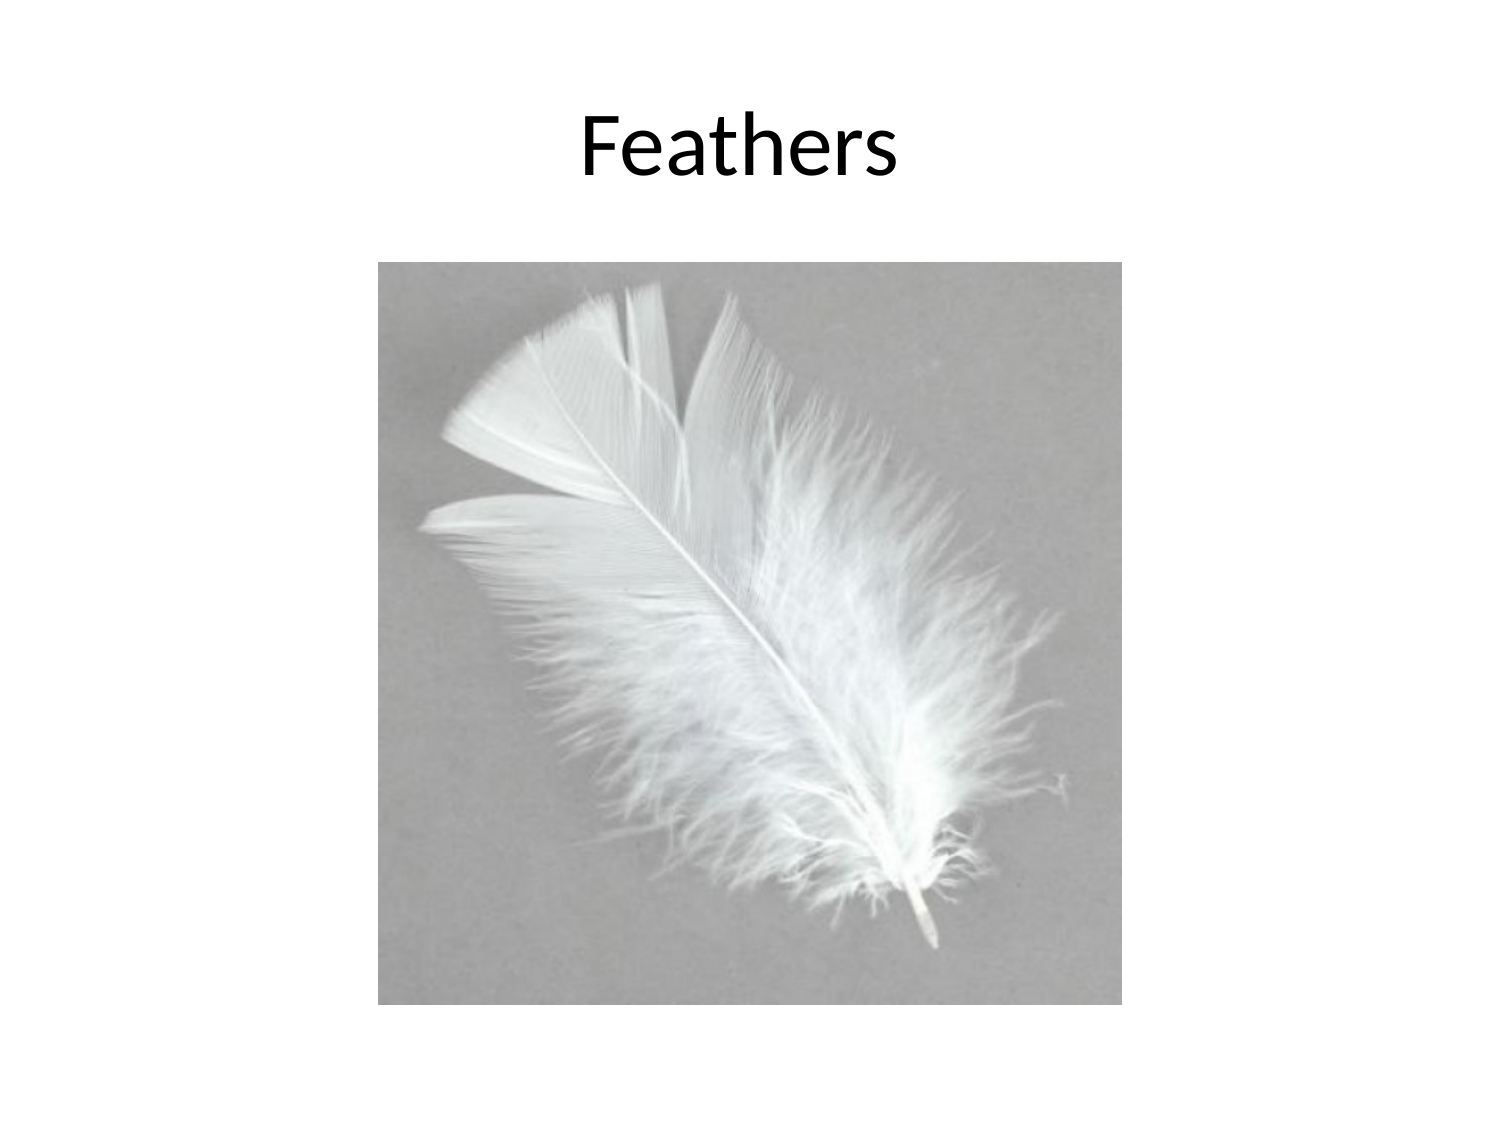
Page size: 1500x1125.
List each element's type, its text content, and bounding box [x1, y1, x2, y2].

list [378, 262, 1122, 1006]
title Feathers [75, 45, 1425, 233]
